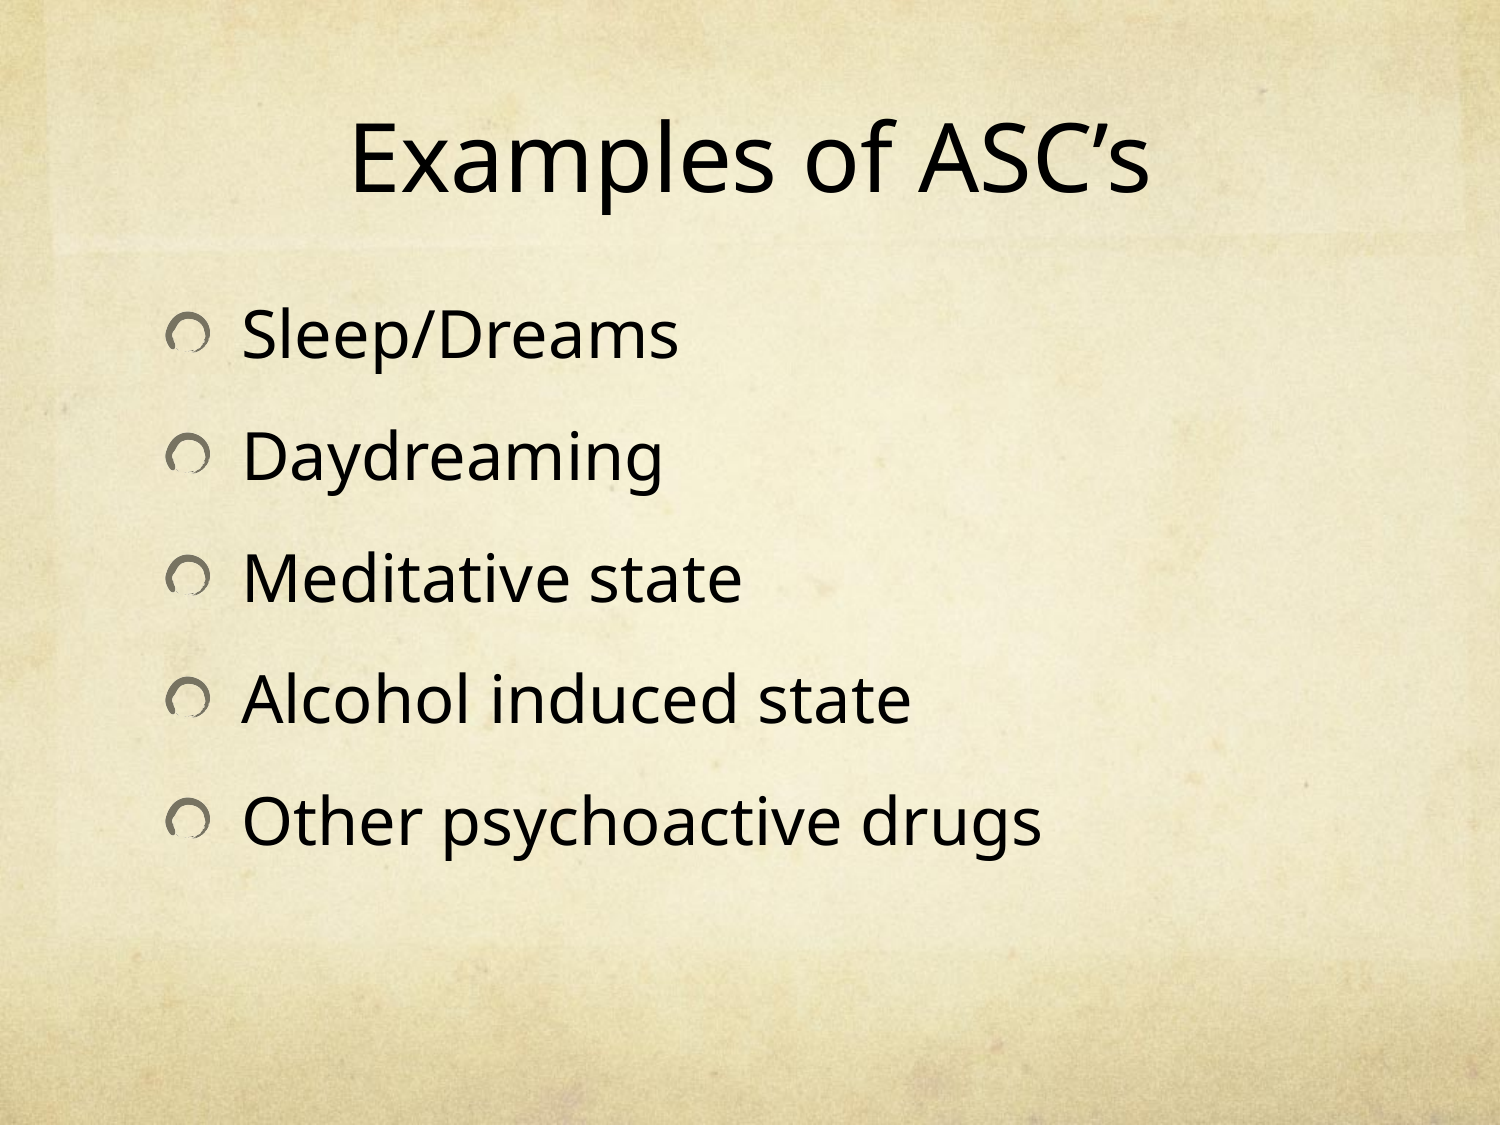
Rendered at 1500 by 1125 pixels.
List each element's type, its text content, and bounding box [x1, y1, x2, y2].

list Sleep/Dreams Daydreaming Meditative state Alcohol induced state Other psychoactive drugs [150, 284, 1350, 950]
title Examples of ASC’s [150, 82, 1350, 225]
picture [0, 0, 1500, 1125]
